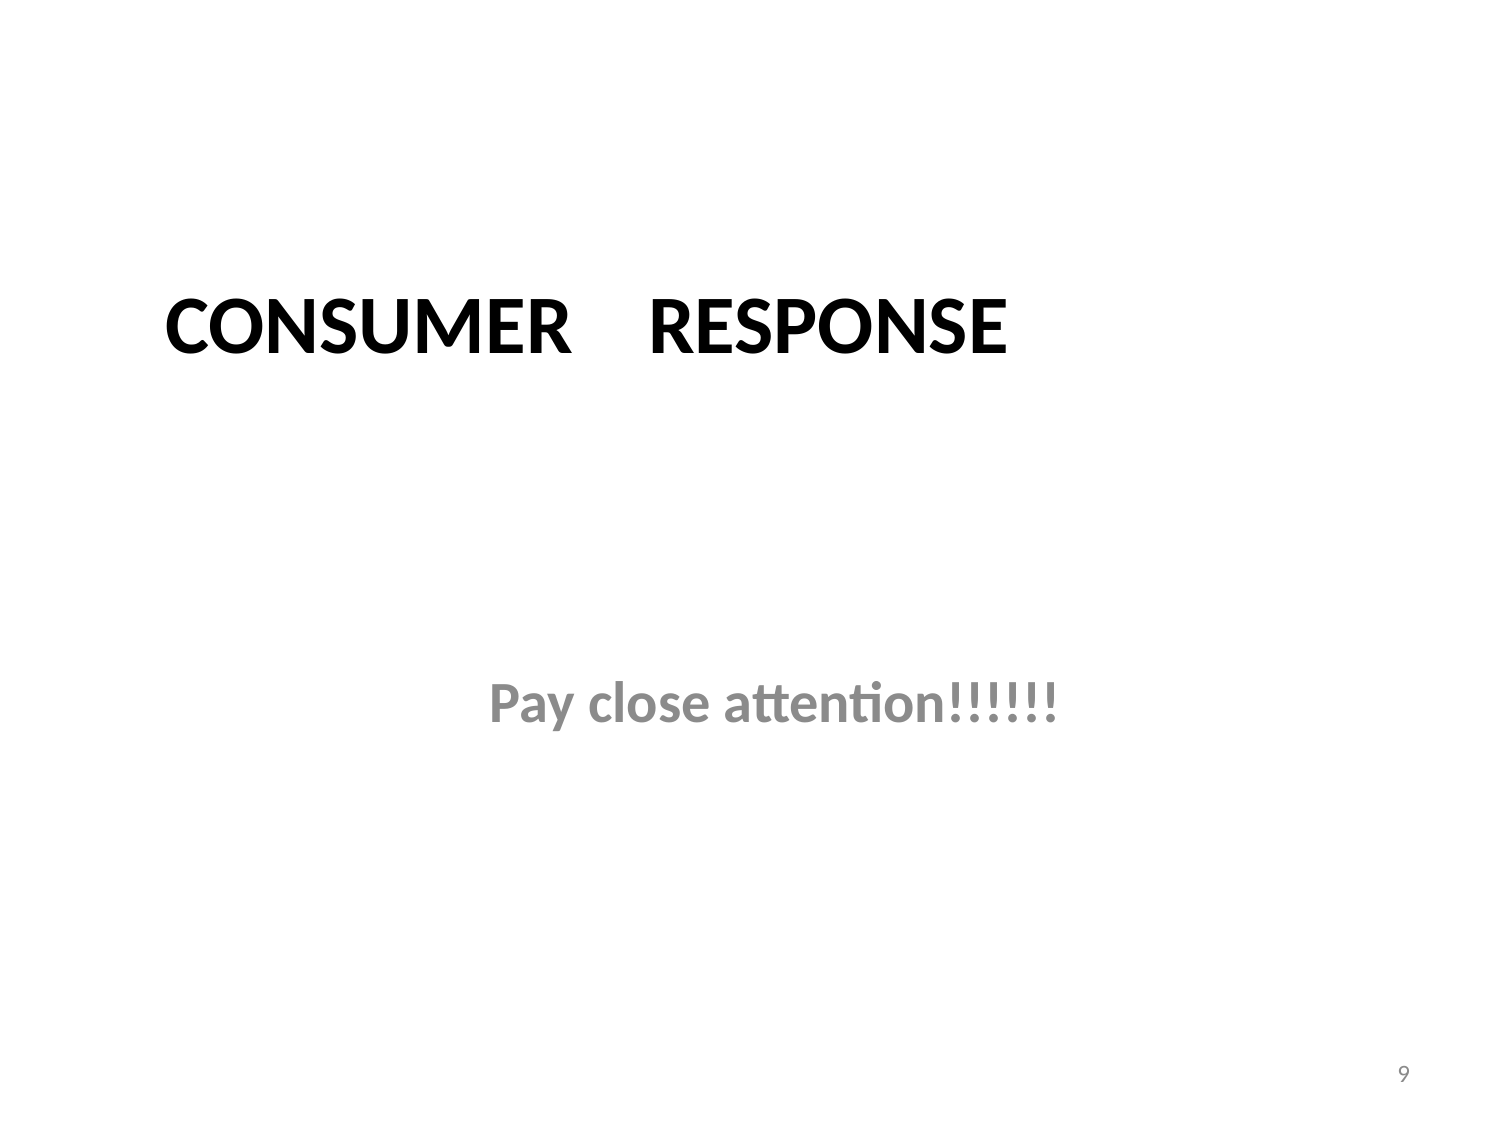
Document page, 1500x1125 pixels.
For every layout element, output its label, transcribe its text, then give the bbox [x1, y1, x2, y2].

title Consumer Response [150, 262, 1077, 461]
slide_number 9 [1074, 1042, 1425, 1103]
list Pay close attention!!!!!! [474, 712, 1500, 742]
